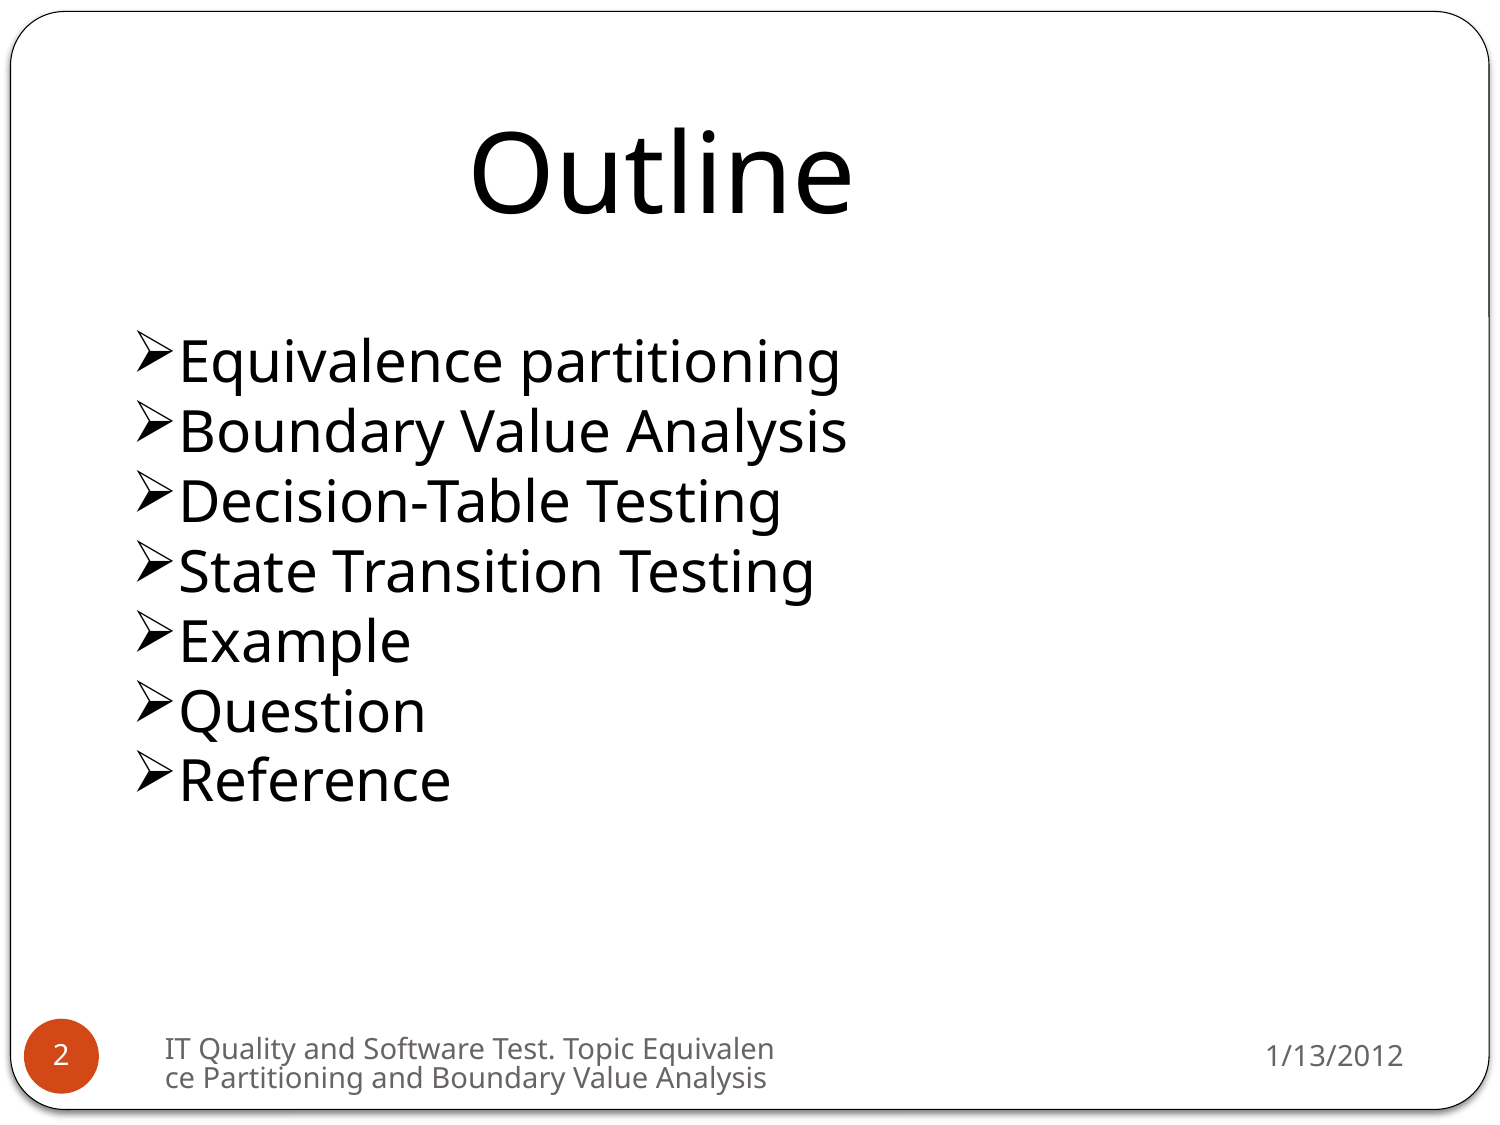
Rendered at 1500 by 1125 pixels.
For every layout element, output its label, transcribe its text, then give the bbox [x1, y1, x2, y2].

footer IT Quality and Software Test. Topic Equivalence Partitioning and Boundary Value Analysis [150, 1012, 800, 1088]
text_box Outline [117, 93, 1207, 244]
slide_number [1012, 1015, 1419, 1094]
slide_number 2 [23, 1018, 99, 1094]
text_box Equivalence partitioning Boundary Value Analysis Decision-Table Testing State Transition Testing Example Question Reference [117, 316, 1008, 891]
